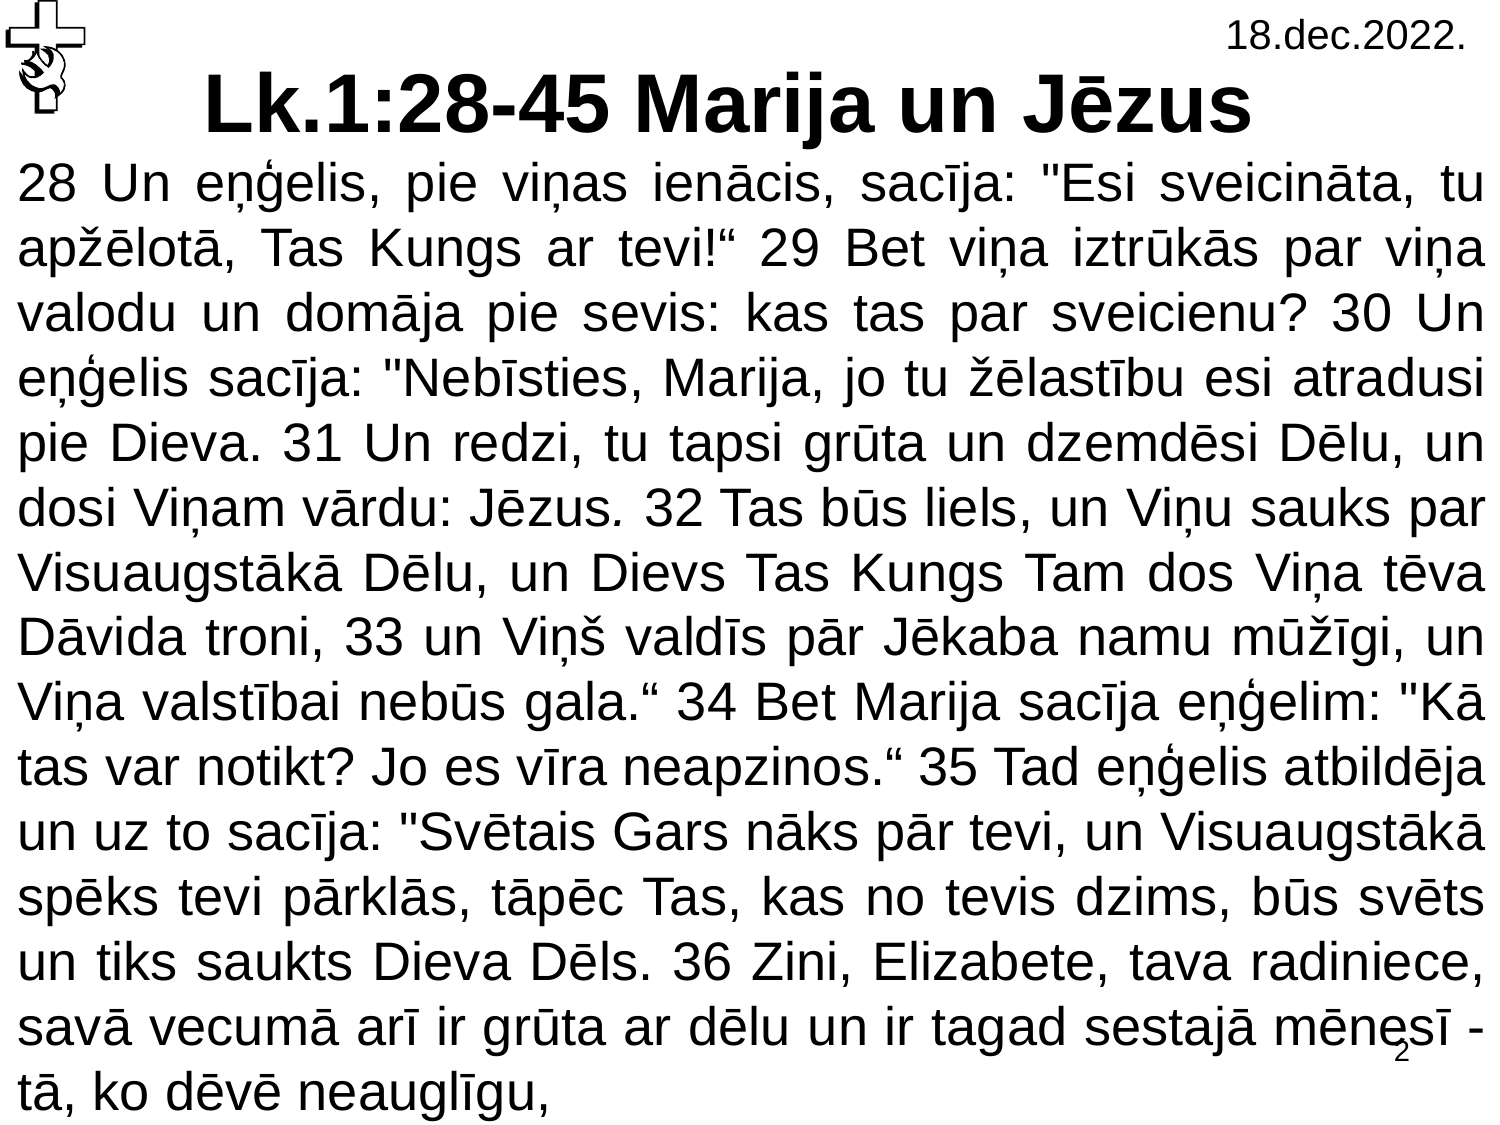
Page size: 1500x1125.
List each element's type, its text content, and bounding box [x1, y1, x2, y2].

text_box 18.dec.2022. [1210, 0, 1500, 65]
text_box 28 Un eņģelis, pie viņas ienācis, sacīja: "Esi sveicināta, tu apžēlotā, Tas Kungs ar tevi!“ 29 Bet viņa iztrūkās par viņa valodu un domāja pie sevis: kas tas par sveicienu? 30 Un eņģelis sacīja: "Nebīsties, Marija, jo tu žēlastību esi atradusi pie Dieva. 31 Un redzi, tu tapsi grūta un dzemdēsi Dēlu, un dosi Viņam vārdu: Jēzus. 32 Tas būs liels, un Viņu sauks par Visuaugstākā Dēlu, un Dievs Tas Kungs Tam dos Viņa tēva Dāvida troni, 33 un Viņš valdīs pār Jēkaba namu mūžīgi, un Viņa valstībai nebūs gala.“ 34 Bet Marija sacīja eņģelim: "Kā tas var notikt? Jo es vīra neapzinos.“ 35 Tad eņģelis atbildēja un uz to sacīja: "Svētais Gars nāks pār tevi, un Visuaugstākā spēks tevi pārklās, tāpēc Tas, kas no tevis dzims, būs svēts un tiks saukts Dieva Dēls. 36 Zini, Elizabete, tava radiniece, savā vecumā arī ir grūta ar dēlu un ir tagad sestajā mēnesī - tā, ko dēvē neauglīgu, [2, 139, 1500, 1125]
title Lk.1:28-45 Marija un Jēzus [58, 11, 1400, 139]
picture [5, 0, 86, 114]
